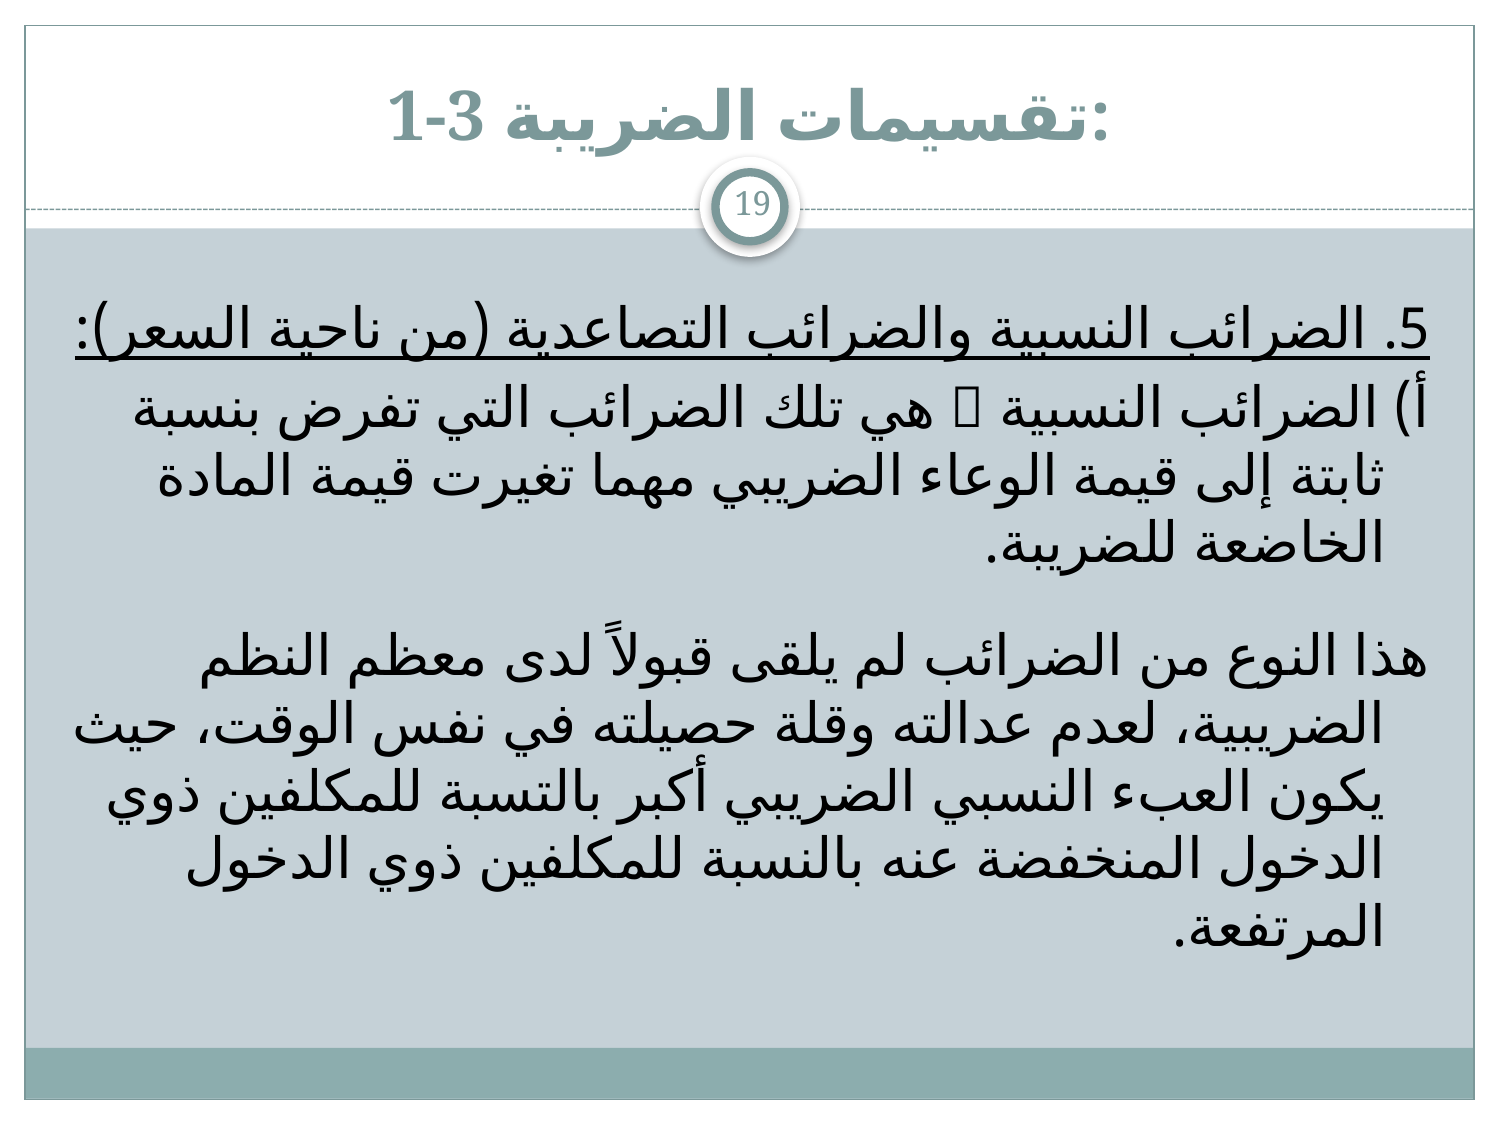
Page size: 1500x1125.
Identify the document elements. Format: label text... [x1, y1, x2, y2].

list 5. الضرائب النسبية والضرائب التصاعدية (من ناحية السعر): أ) الضرائب النسبية  هي تلك الضرائب التي تفرض بنسبة ثابتة إلى قيمة الوعاء الضريبي مهما تغيرت قيمة المادة الخاضعة للضريبة. هذا النوع من الضرائب لم يلقى قبولاً لدى معظم النظم الضريبية، لعدم عدالته وقلة حصيلته في نفس الوقت، حيث يكون العبء النسبي الضريبي أكبر بالتسبة للمكلفين ذوي الدخول المنخفضة عنه بالنسبة للمكلفين ذوي الدخول المرتفعة. [49, 250, 1445, 1001]
slide_number 19 [715, 168, 791, 241]
title 1-3 تقسيمات الضريبة: [49, 37, 1450, 162]
